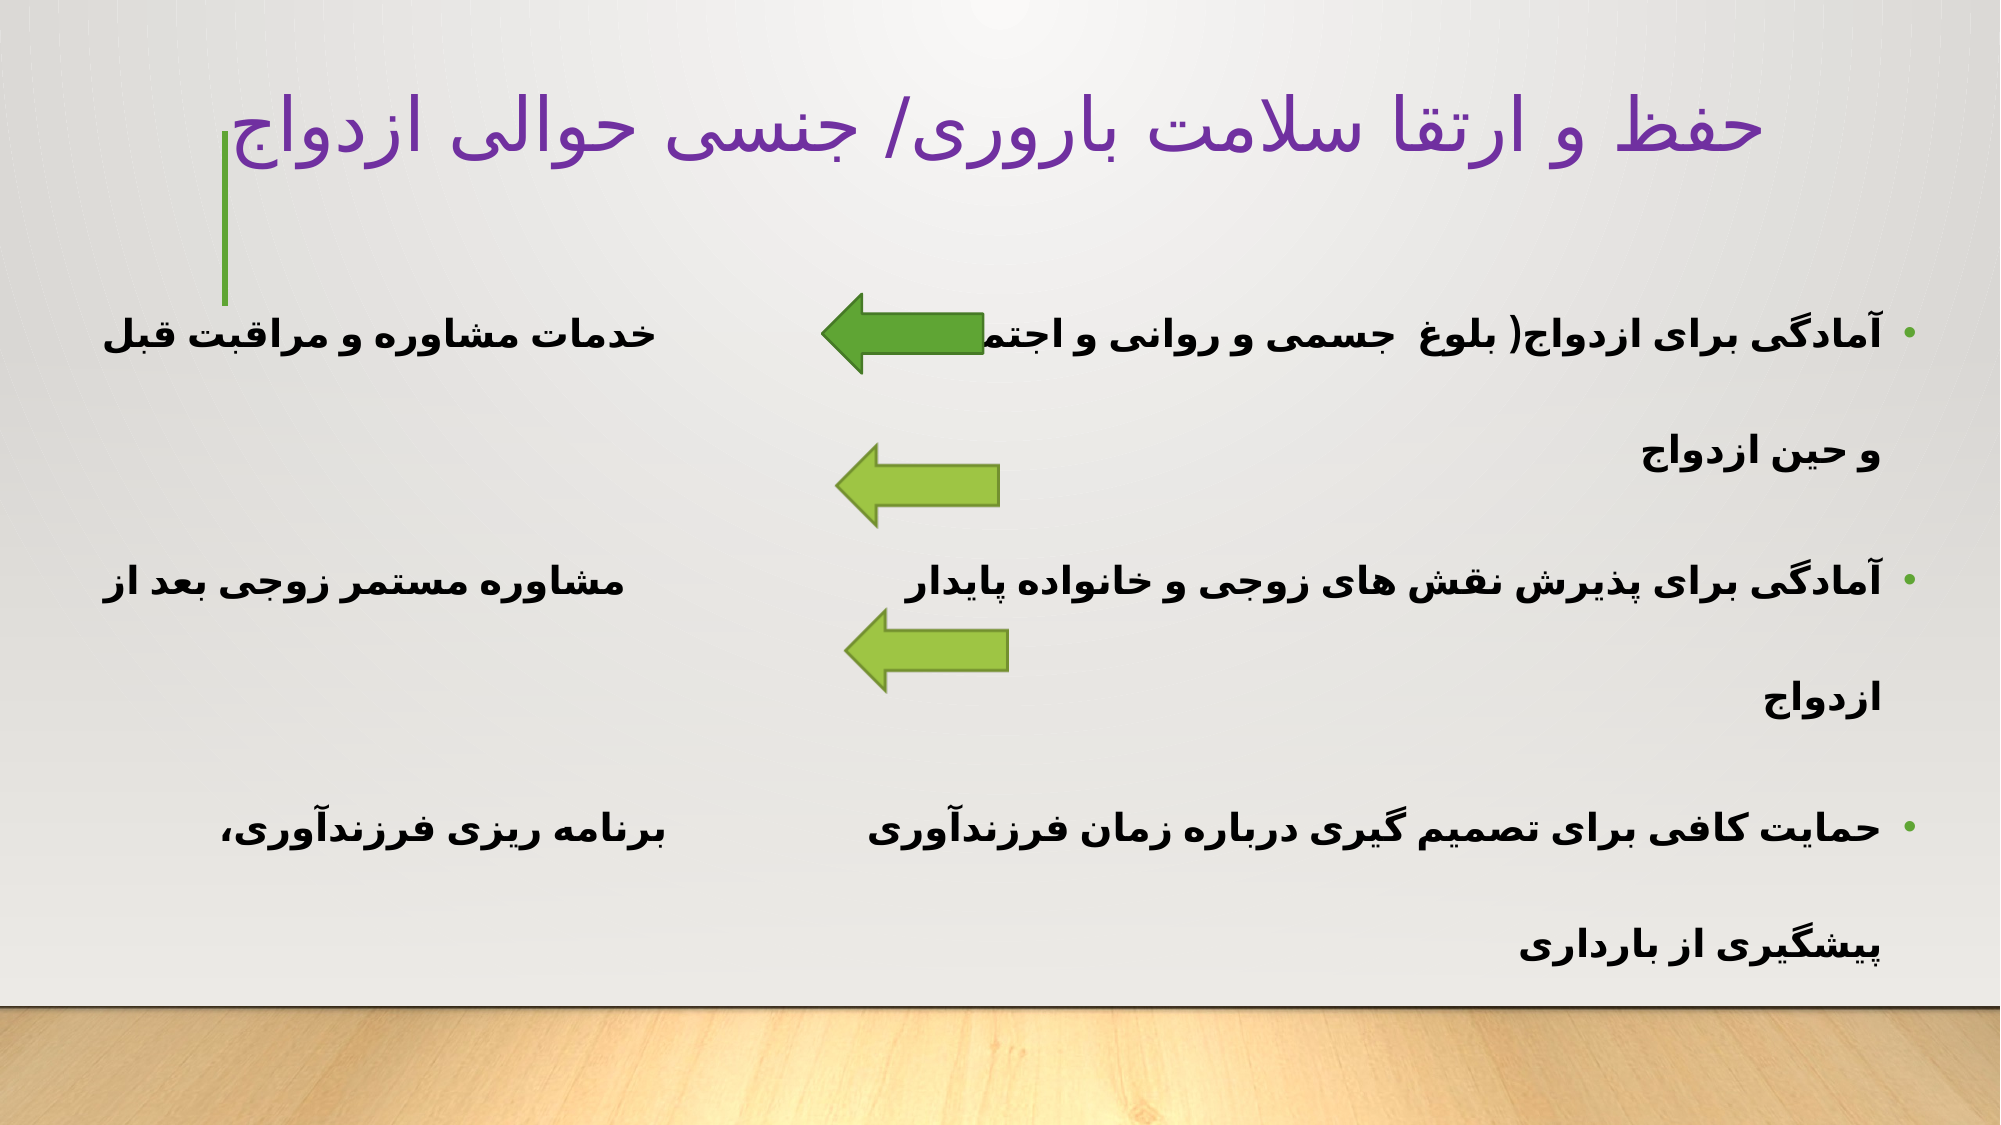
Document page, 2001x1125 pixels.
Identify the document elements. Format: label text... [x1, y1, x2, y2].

picture [843, 606, 1009, 695]
text_box [821, 292, 985, 375]
picture [0, 1006, 2000, 1125]
title حفظ و ارتقا سلامت باروری/ جنسی حوالی ازدواج [149, 81, 1849, 175]
picture [833, 441, 1000, 531]
list آمادگی برای ازدواج( بلوغ جسمی و روانی و اجتماعی) خدمات مشاوره و مراقبت قبل و حین ازدواج آمادگی برای پذیرش نقش های زوجی و خانواده پایدار مشاوره مستمر زوجی بعد از ازدواج حمایت کافی برای تصمیم گیری درباره زمان فرزندآوری برنامه ریزی فرزندآوری، پیشگیری از بارداری [69, 232, 1929, 981]
